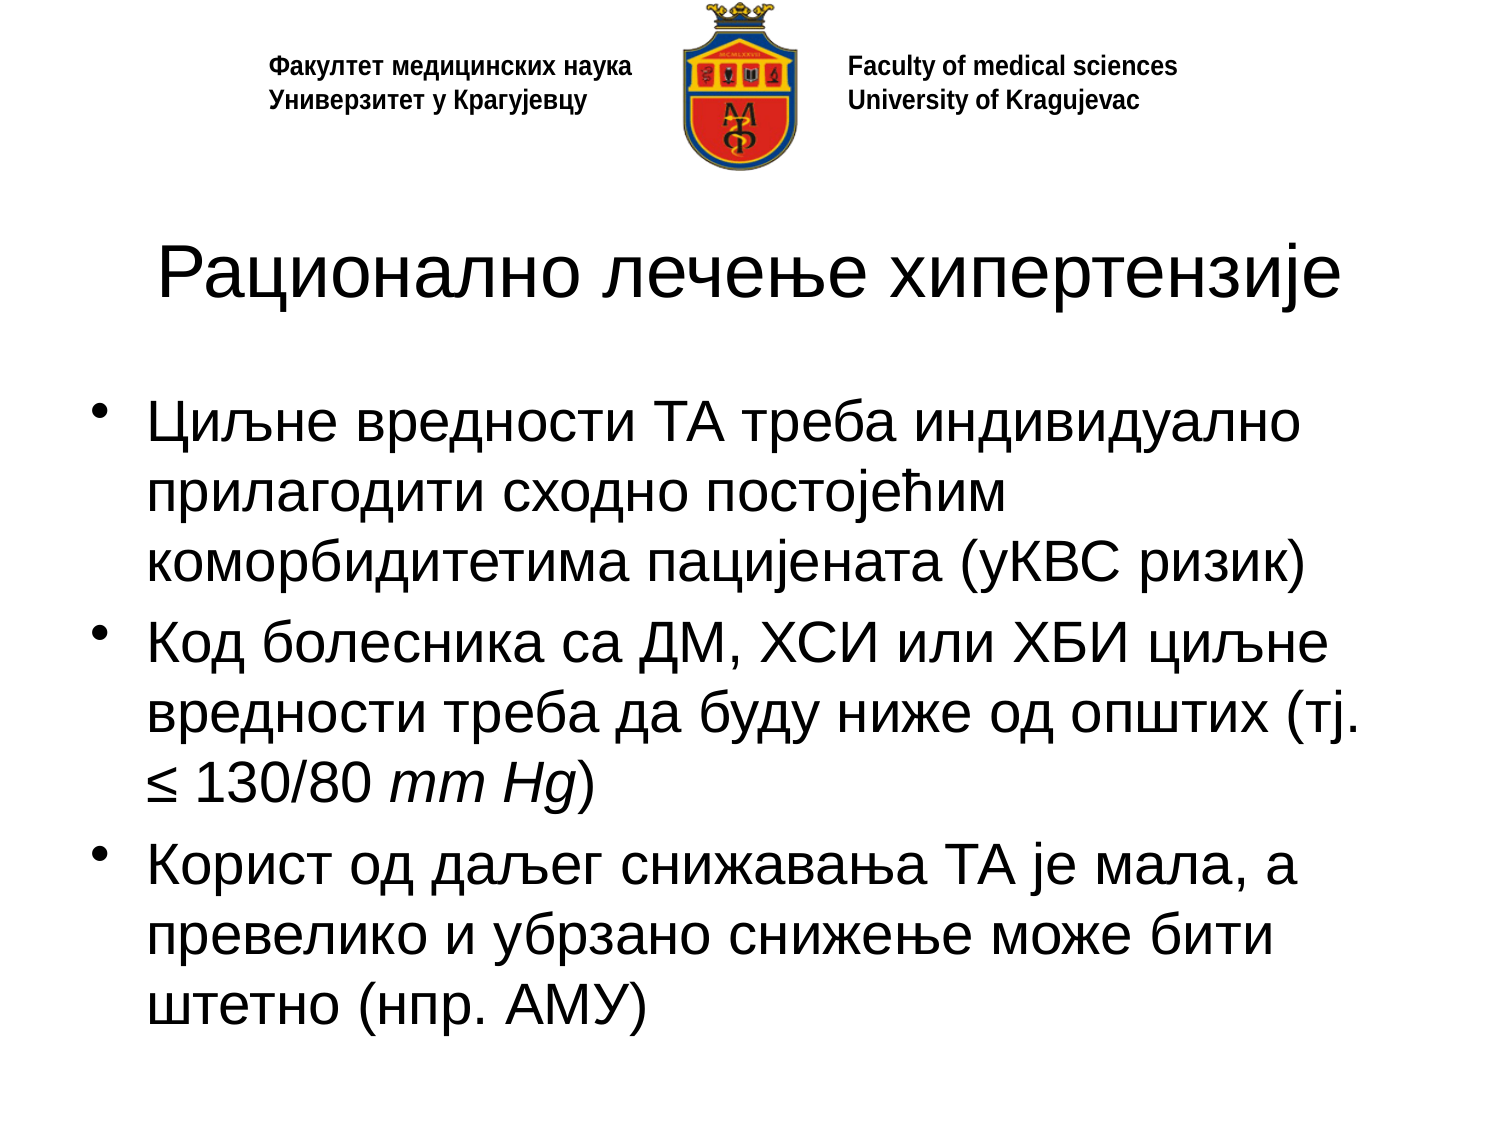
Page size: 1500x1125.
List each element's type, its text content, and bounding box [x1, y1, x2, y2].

title Рационално лечење хипертензије [74, 173, 1426, 362]
list Циљне вредности ТА треба индивидуално прилагодити сходно постојећим коморбидитетима пацијената (уКВС ризик) Код болесника са ДМ, ХСИ или ХБИ циљне вредности треба да буду ниже од општих (тј. ≤ 130/80 mm Hg) Корист од даљег снижавања ТА је мала, а превелико и убрзано снижење може бити штетно (нпр. АМУ) [74, 374, 1426, 1118]
